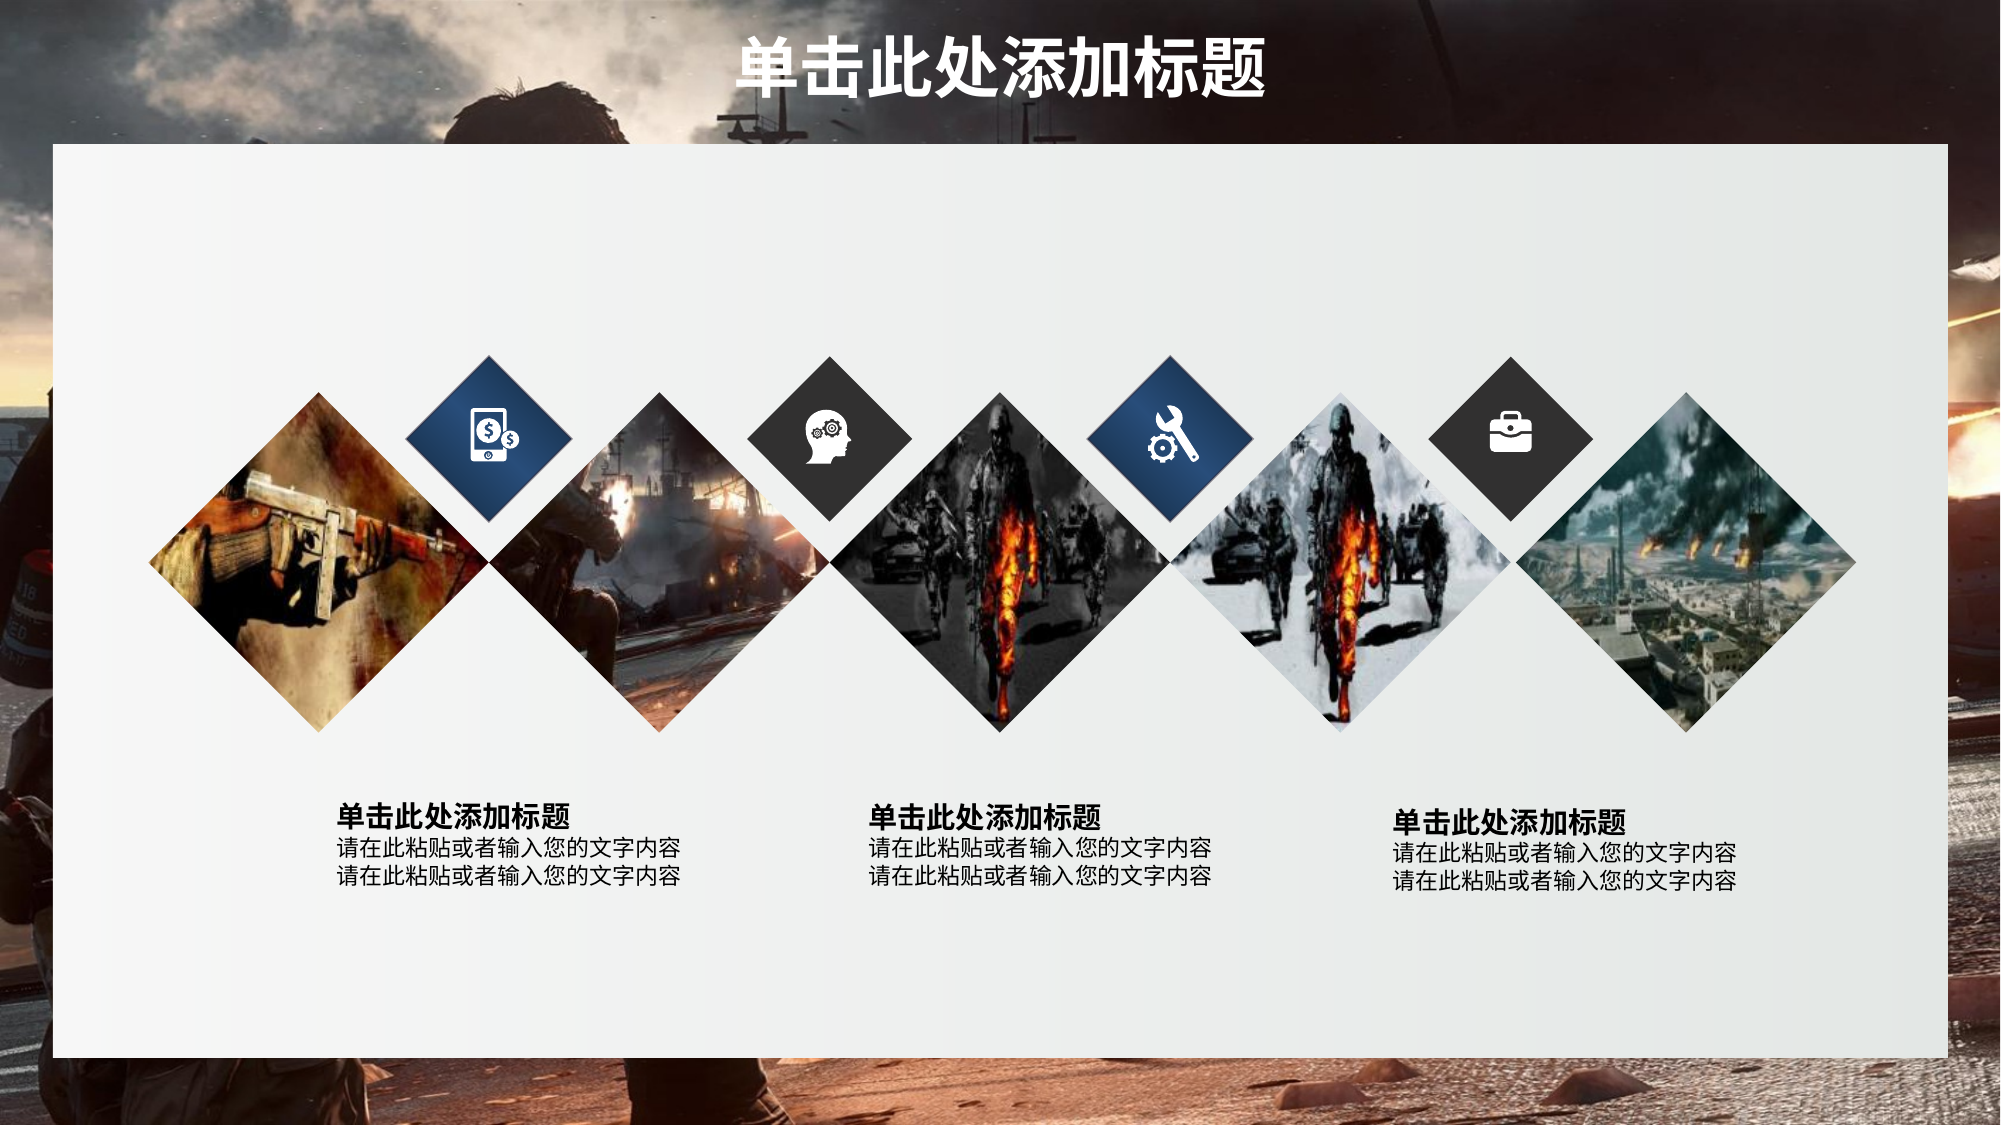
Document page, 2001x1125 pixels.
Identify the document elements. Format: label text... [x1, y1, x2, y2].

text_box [470, 408, 521, 462]
text_box [747, 356, 913, 522]
picture [0, 0, 2001, 1125]
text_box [1148, 404, 1200, 463]
text_box [406, 356, 572, 522]
text_box [488, 392, 830, 733]
text_box [148, 392, 489, 733]
text_box [1428, 356, 1594, 522]
text_box [1515, 392, 1857, 733]
text_box [829, 392, 1170, 733]
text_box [805, 409, 854, 464]
text_box 单击此处添加标题 请在此粘贴或者输入您的文字内容 请在此粘贴或者输入您的文字内容 [321, 791, 697, 897]
text_box 单击此处添加标题 请在此粘贴或者输入您的文字内容 请在此粘贴或者输入您的文字内容 [1378, 796, 1753, 902]
text_box [1170, 392, 1511, 733]
text_box [1087, 356, 1253, 522]
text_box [1489, 410, 1532, 452]
text_box [52, 144, 1948, 1058]
text_box 单击此处添加标题 [718, 18, 1283, 114]
text_box 单击此处添加标题 请在此粘贴或者输入您的文字内容 请在此粘贴或者输入您的文字内容 [853, 791, 1228, 897]
